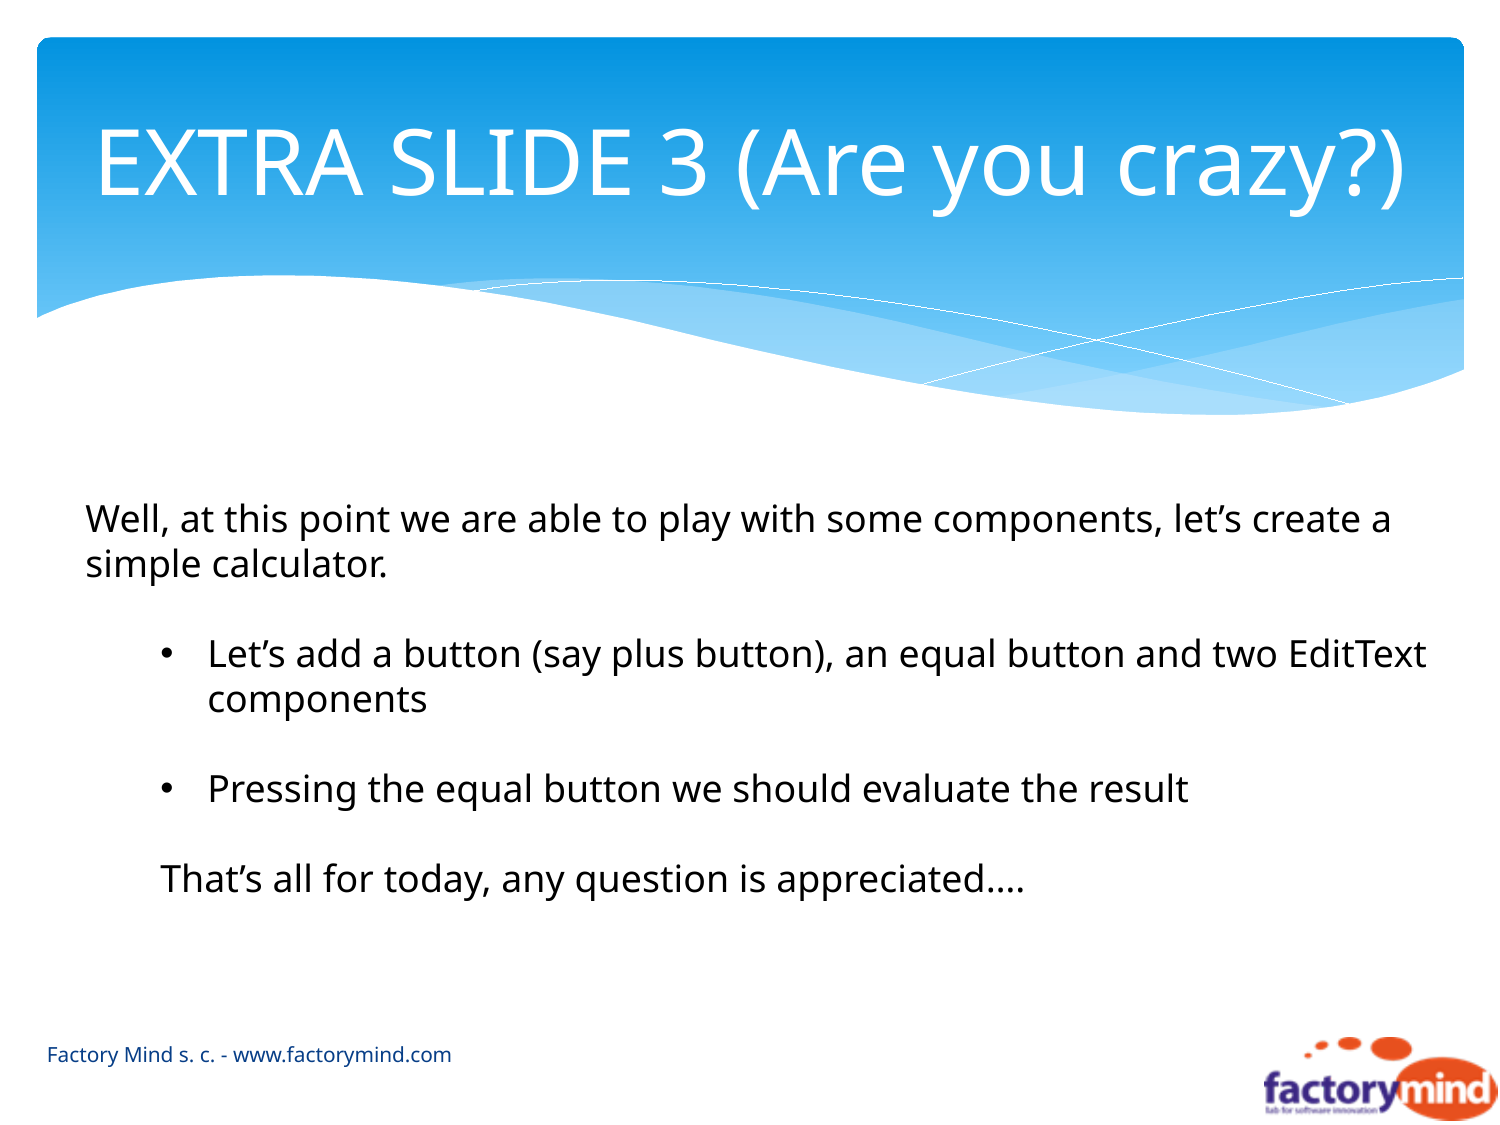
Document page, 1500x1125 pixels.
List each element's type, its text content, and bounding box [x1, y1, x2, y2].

footer Factory Mind s. c. - www.factorymind.com [31, 1025, 653, 1086]
picture [1264, 1036, 1498, 1122]
text_box Well, at this point we are able to play with some components, let’s create a simple calculator. Let’s add a button (say plus button), an equal button and two EditText components Pressing the equal button we should evaluate the result That’s all for today, any question is appreciated…. [70, 487, 1459, 908]
title EXTRA SLIDE 3 (Are you crazy?) [75, 55, 1425, 261]
